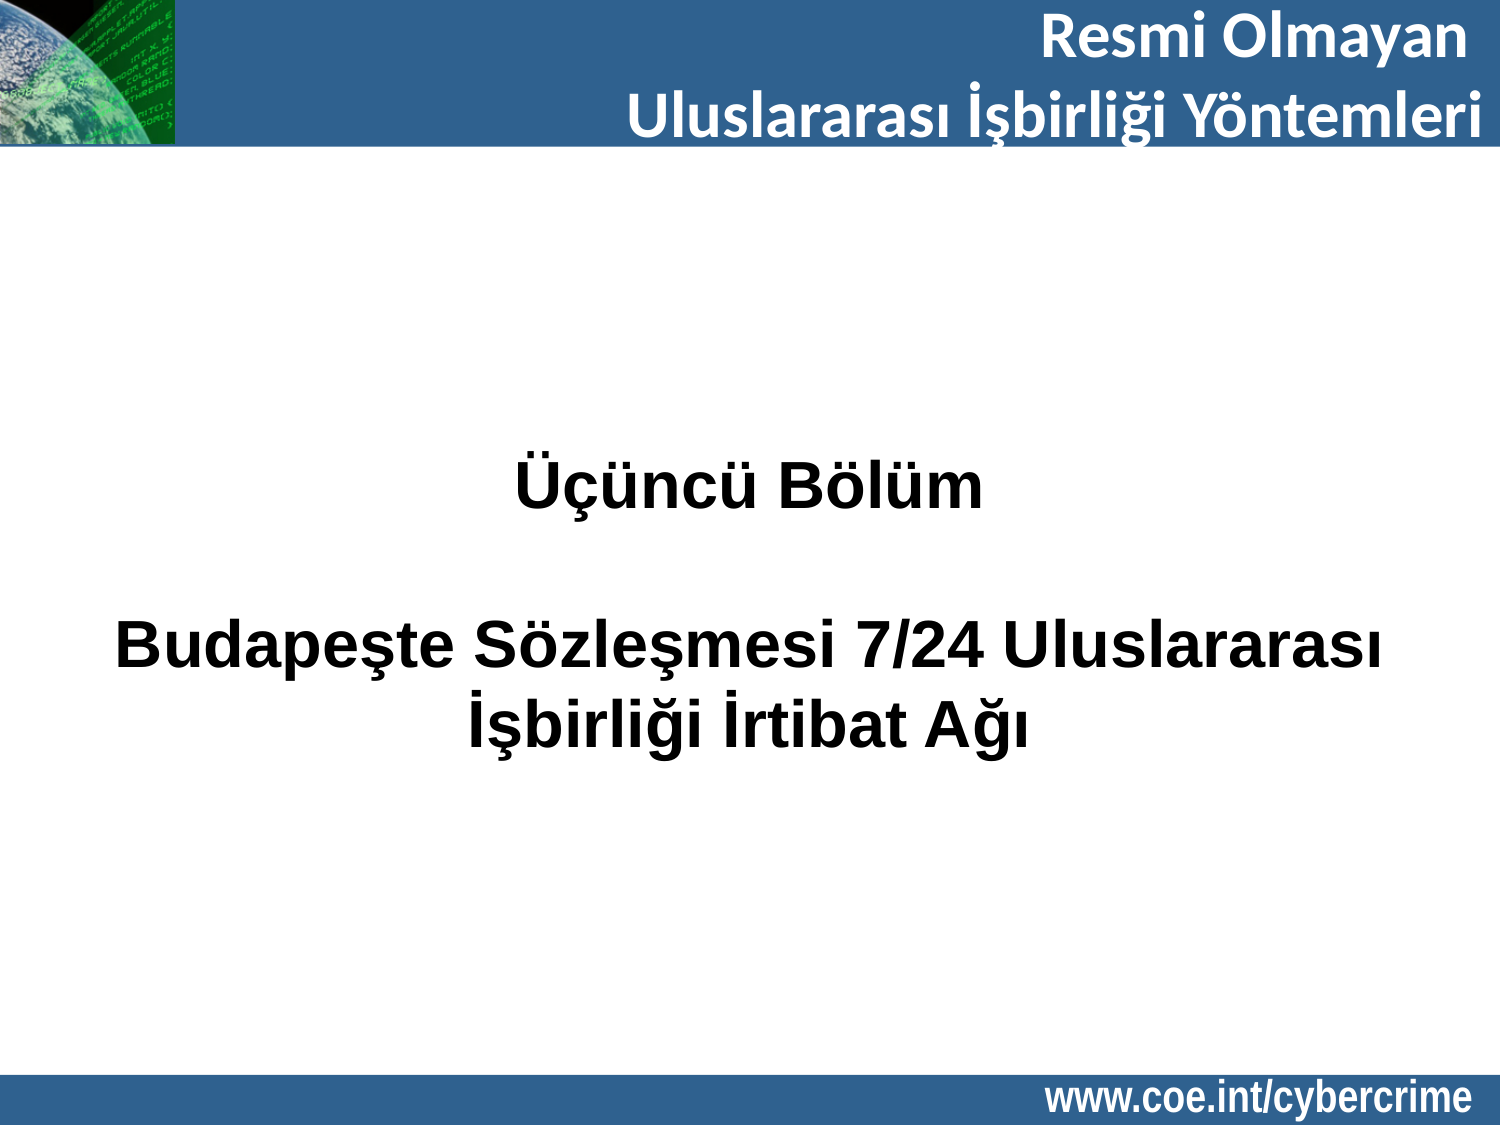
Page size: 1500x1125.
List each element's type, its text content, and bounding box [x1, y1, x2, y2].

text_box Resmi Olmayan Uluslararası İşbirliği Yöntemleri [177, 0, 1500, 149]
text_box [0, 1073, 1030, 1125]
text_box Üçüncü Bölüm Budapeşte Sözleşmesi 7/24 Uluslararası İşbirliği İrtibat Ağı [50, 449, 1450, 769]
text_box www.coe.int/cybercrime [1030, 1059, 1500, 1125]
picture [0, 0, 175, 144]
